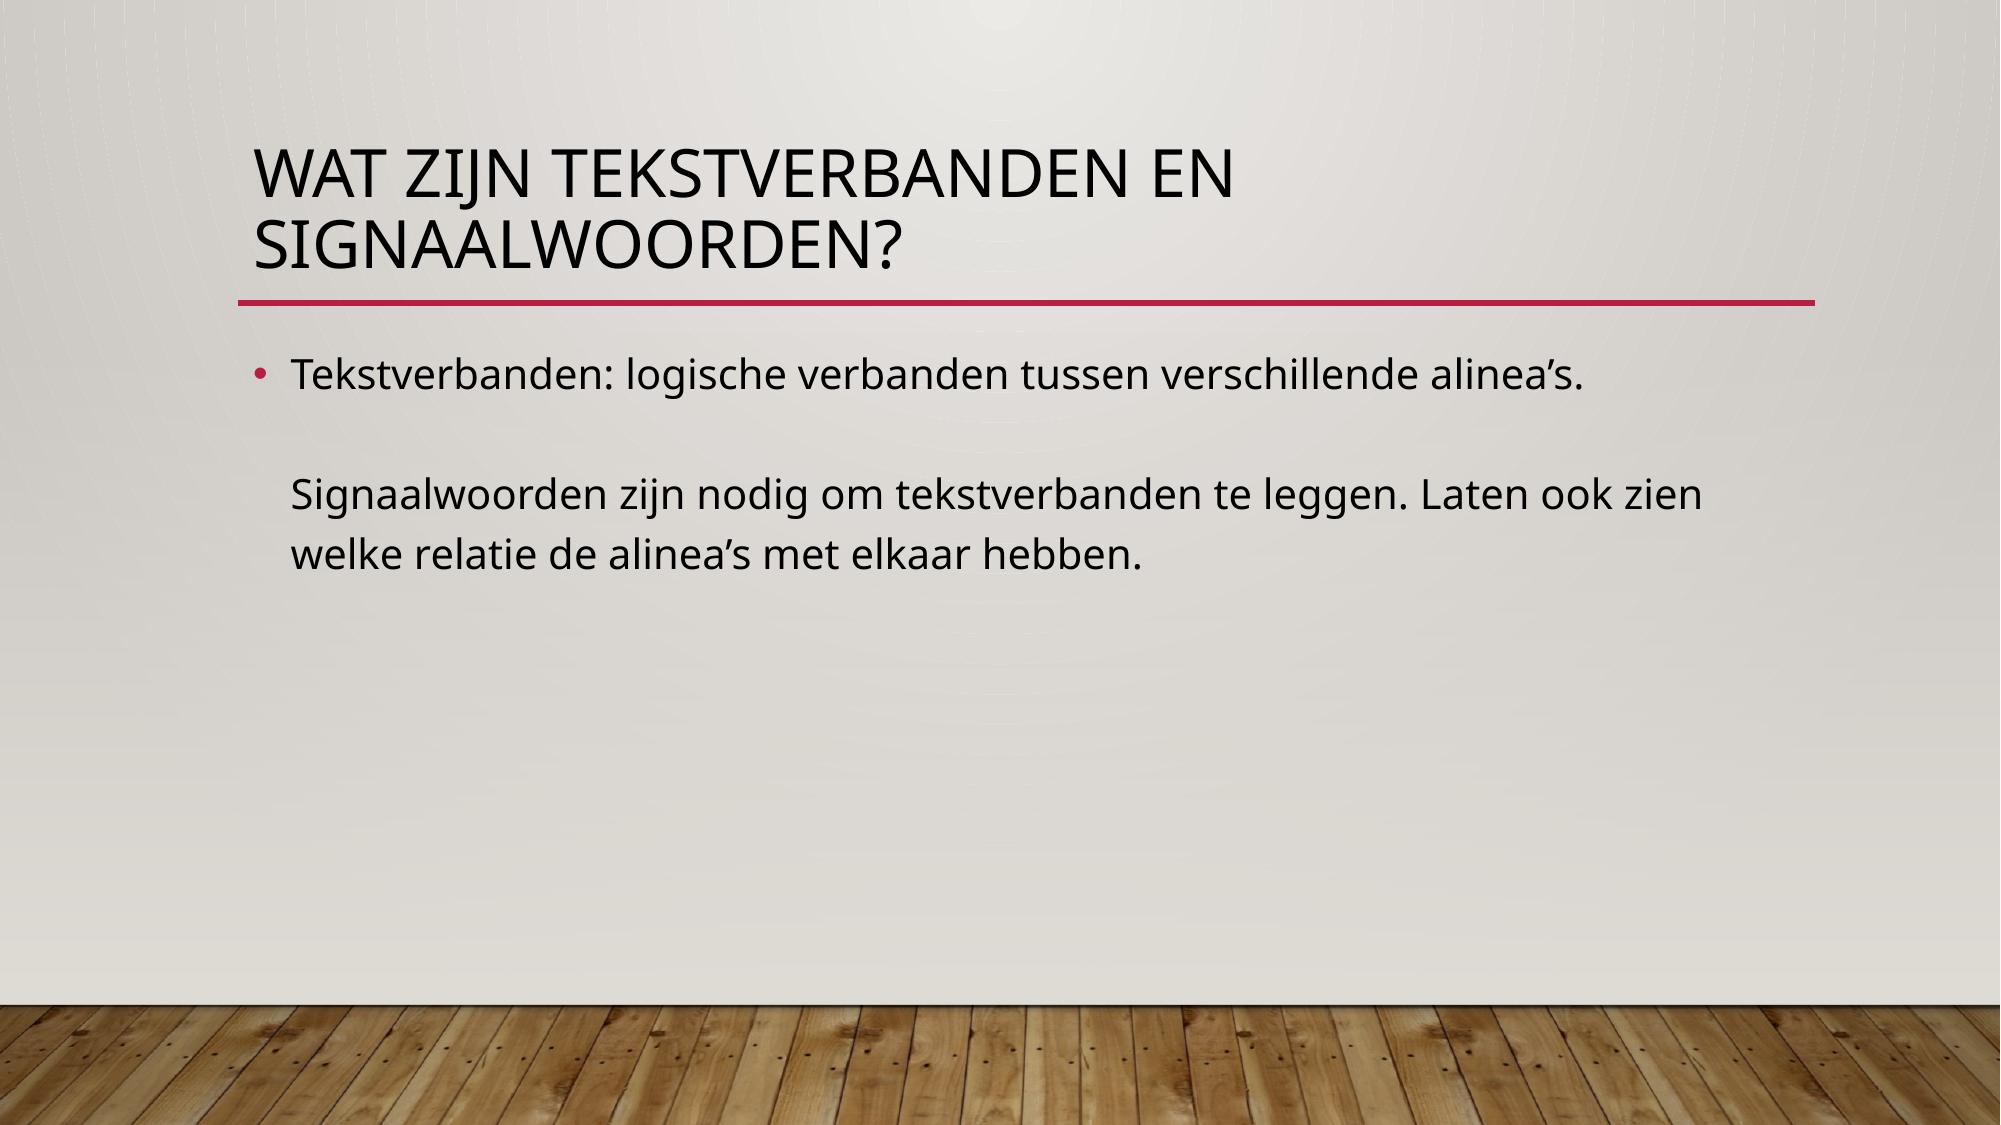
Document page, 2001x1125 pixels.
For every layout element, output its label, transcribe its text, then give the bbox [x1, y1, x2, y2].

picture [0, 1005, 2000, 1125]
list Tekstverbanden: logische verbanden tussen verschillende alinea’s. Signaalwoorden zijn nodig om tekstverbanden te leggen. Laten ook zien welke relatie de alinea’s met elkaar hebben. [238, 330, 1814, 897]
title Wat zijn tekstverbanden en signaalwoorden? [238, 131, 1814, 305]
